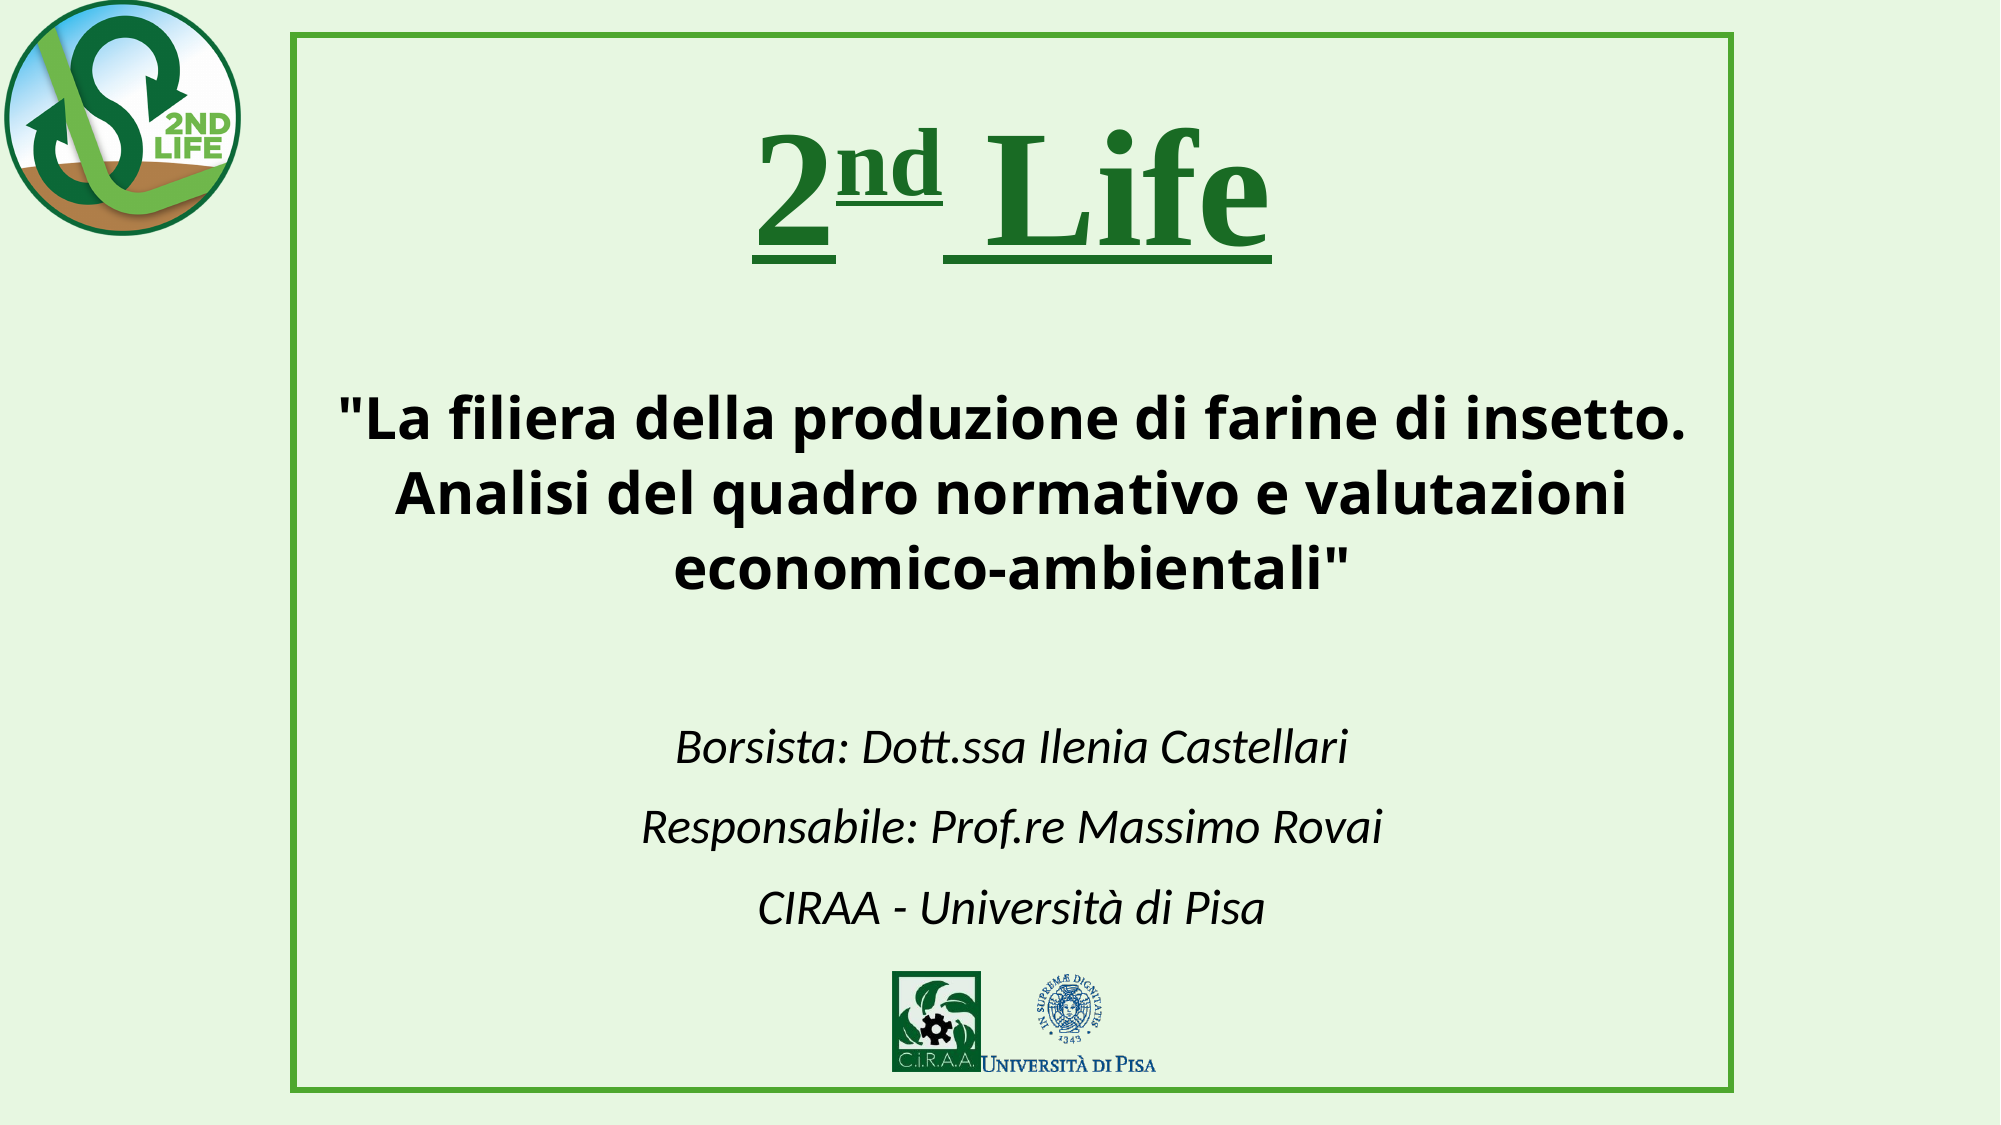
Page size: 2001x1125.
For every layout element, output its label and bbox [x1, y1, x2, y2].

picture [4, 0, 241, 237]
text_box [292, 33, 1732, 1092]
text_box [891, 970, 1156, 1073]
